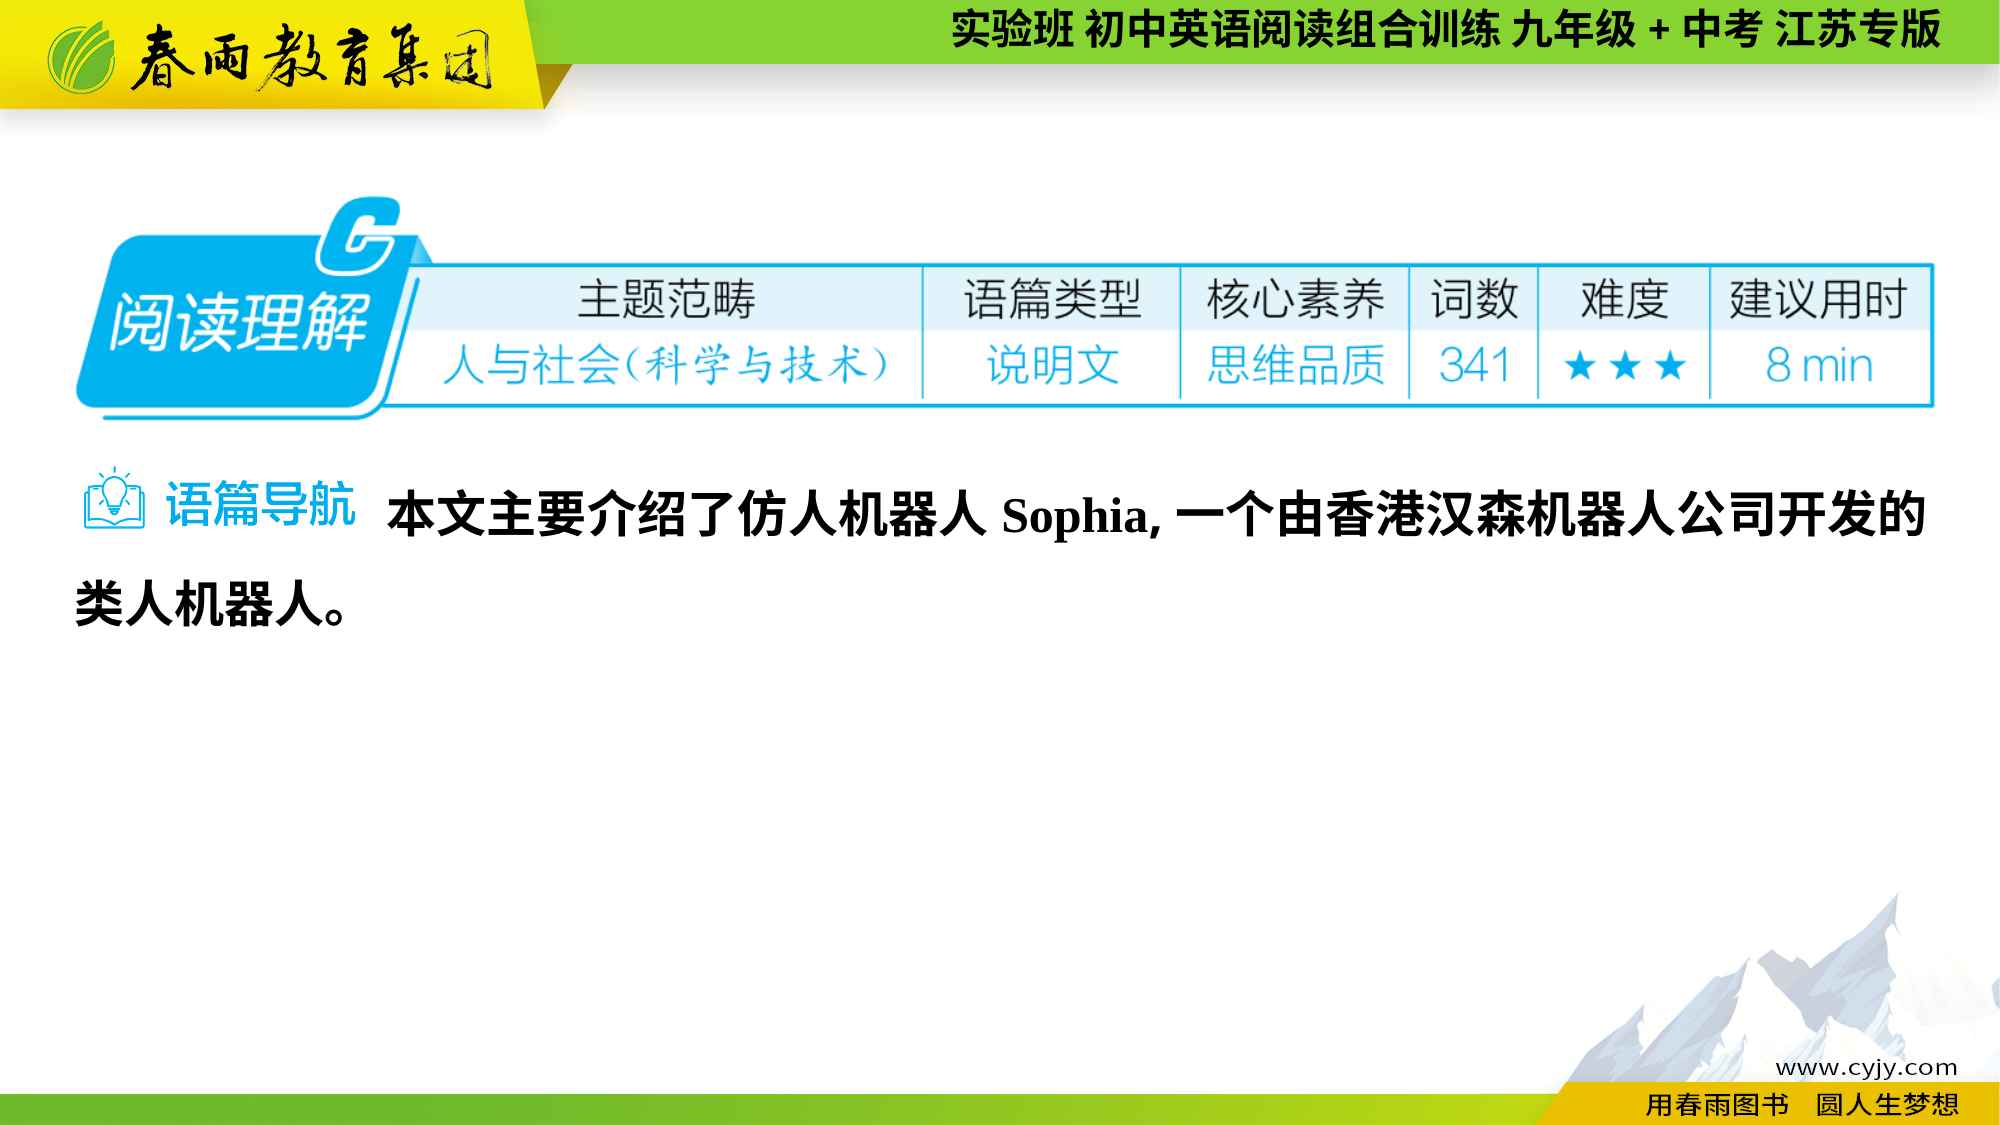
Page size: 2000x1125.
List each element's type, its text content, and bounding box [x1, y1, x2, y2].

list 本文主要介绍了仿人机器人Sophia,一个由香港汉森机器人公司开发的类人机器人。 [59, 444, 1944, 642]
picture [0, 0, 2000, 1125]
